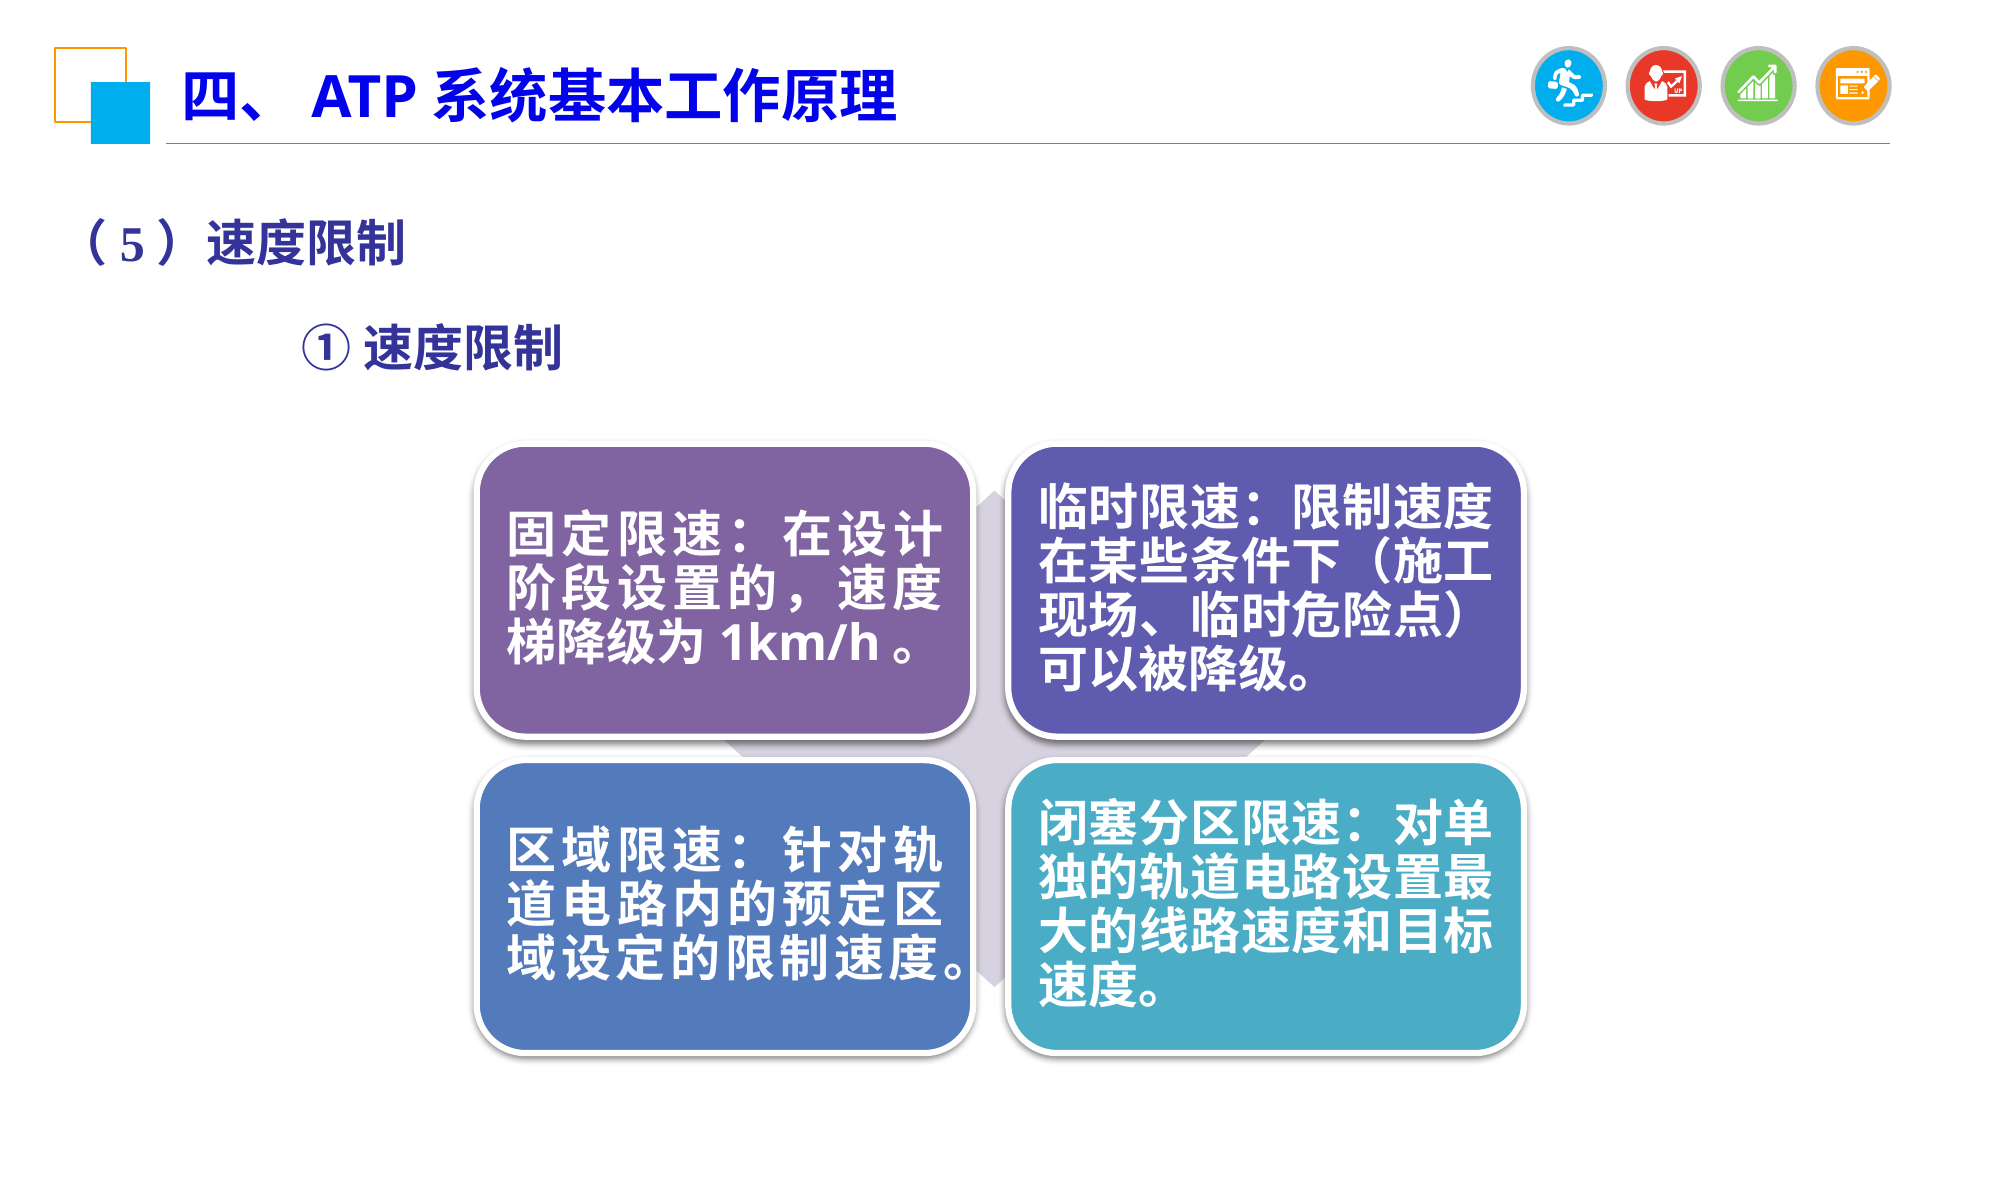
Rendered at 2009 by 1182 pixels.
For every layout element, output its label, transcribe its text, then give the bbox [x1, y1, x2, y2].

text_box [476, 759, 974, 1054]
text_box （5）速度限制 [43, 203, 1403, 279]
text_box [476, 443, 974, 737]
text_box ①速度限制 [218, 309, 1579, 385]
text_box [1008, 443, 1525, 737]
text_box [1008, 759, 1525, 1054]
text_box [735, 490, 1254, 988]
text_box 四、ATP系统基本工作原理 [166, 51, 913, 137]
